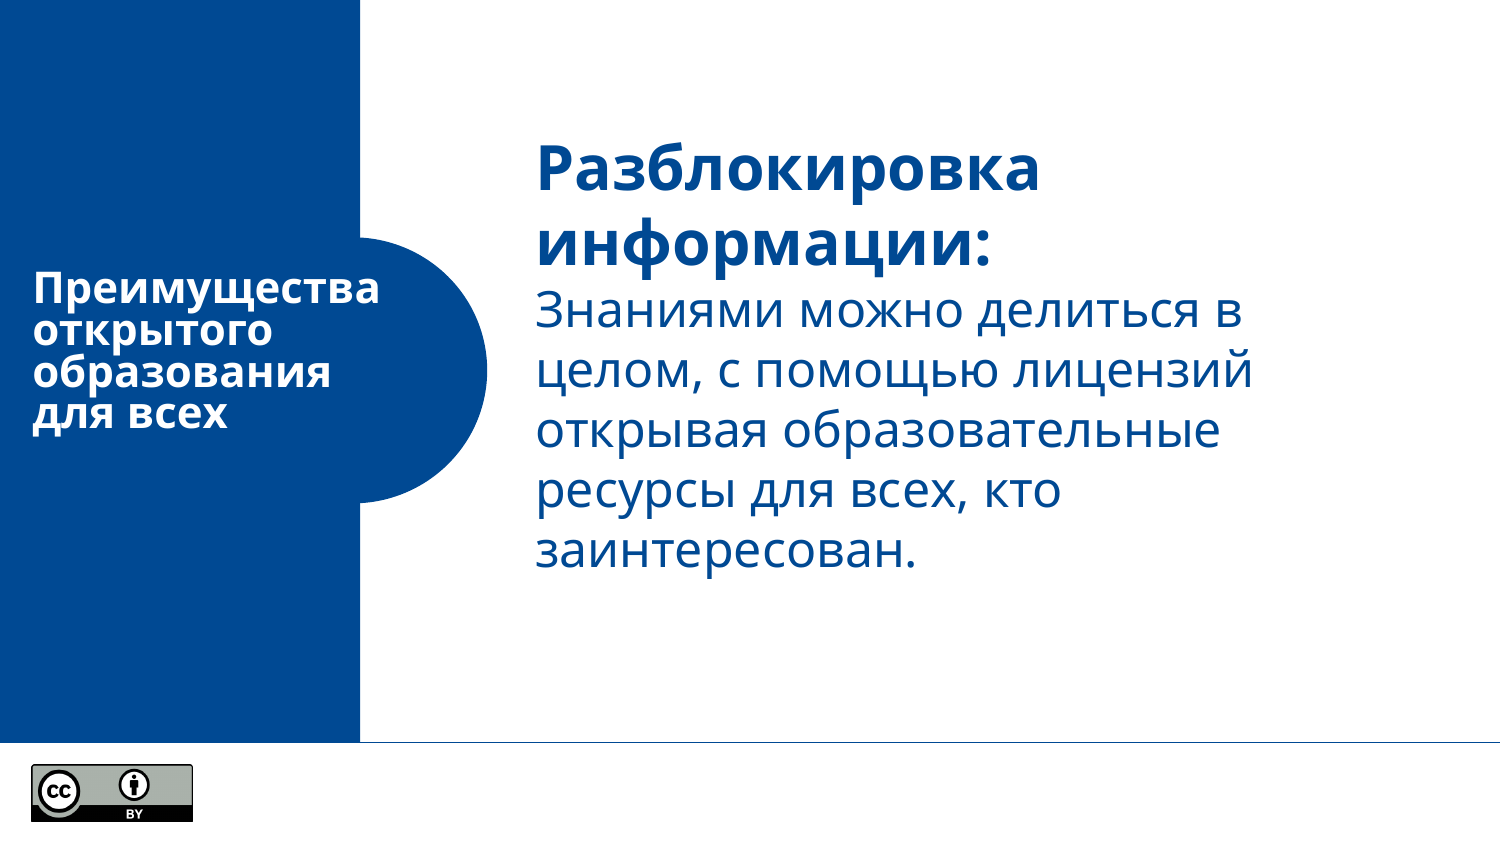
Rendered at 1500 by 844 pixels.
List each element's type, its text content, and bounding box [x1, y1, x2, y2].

text_box Разблокировка информации: Знаниями можно делиться в целом, с помощью лицензий открывая образовательные ресурсы для всех, кто заинтересован. [520, 112, 1411, 655]
text_box [0, 0, 361, 742]
text_box [247, 237, 488, 504]
text_box Преимущества открытого образования для всех [17, 254, 400, 453]
text_box [0, 750, 1500, 844]
picture [31, 764, 193, 822]
